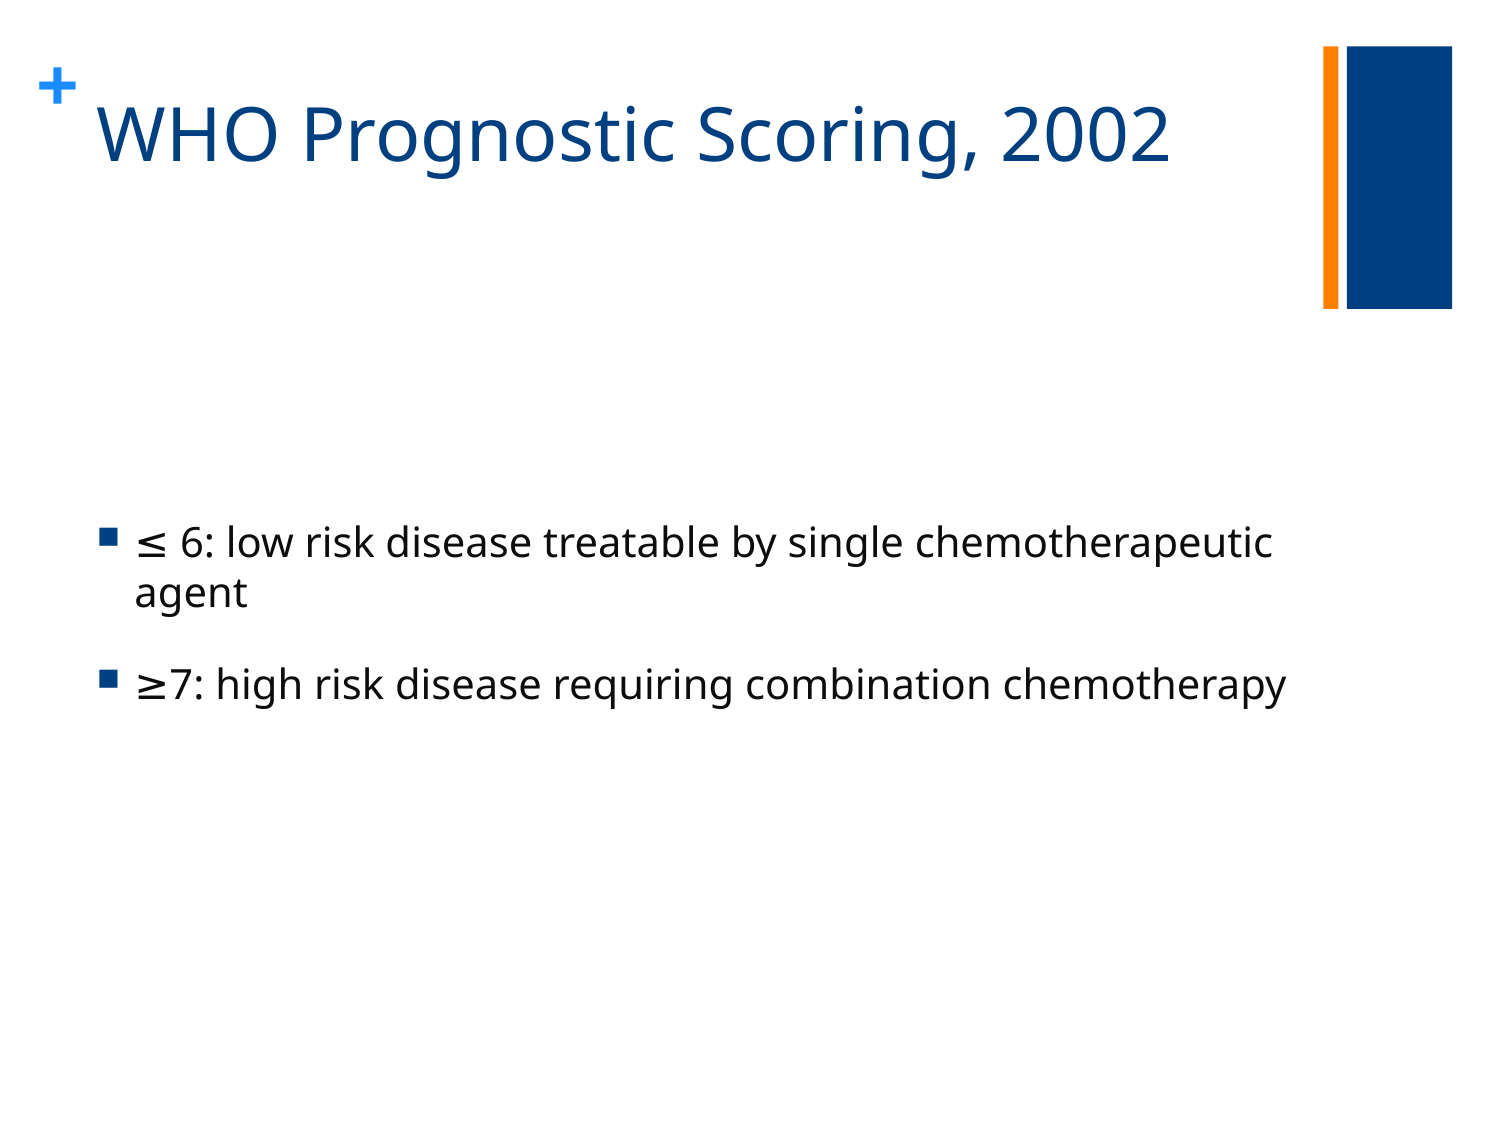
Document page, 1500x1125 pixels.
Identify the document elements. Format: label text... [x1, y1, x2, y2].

list ≤ 6: low risk disease treatable by single chemotherapeutic agent ≥7: high risk disease requiring combination chemotherapy [81, 324, 1322, 1005]
title WHO Prognostic Scoring, 2002 [81, 79, 1322, 263]
